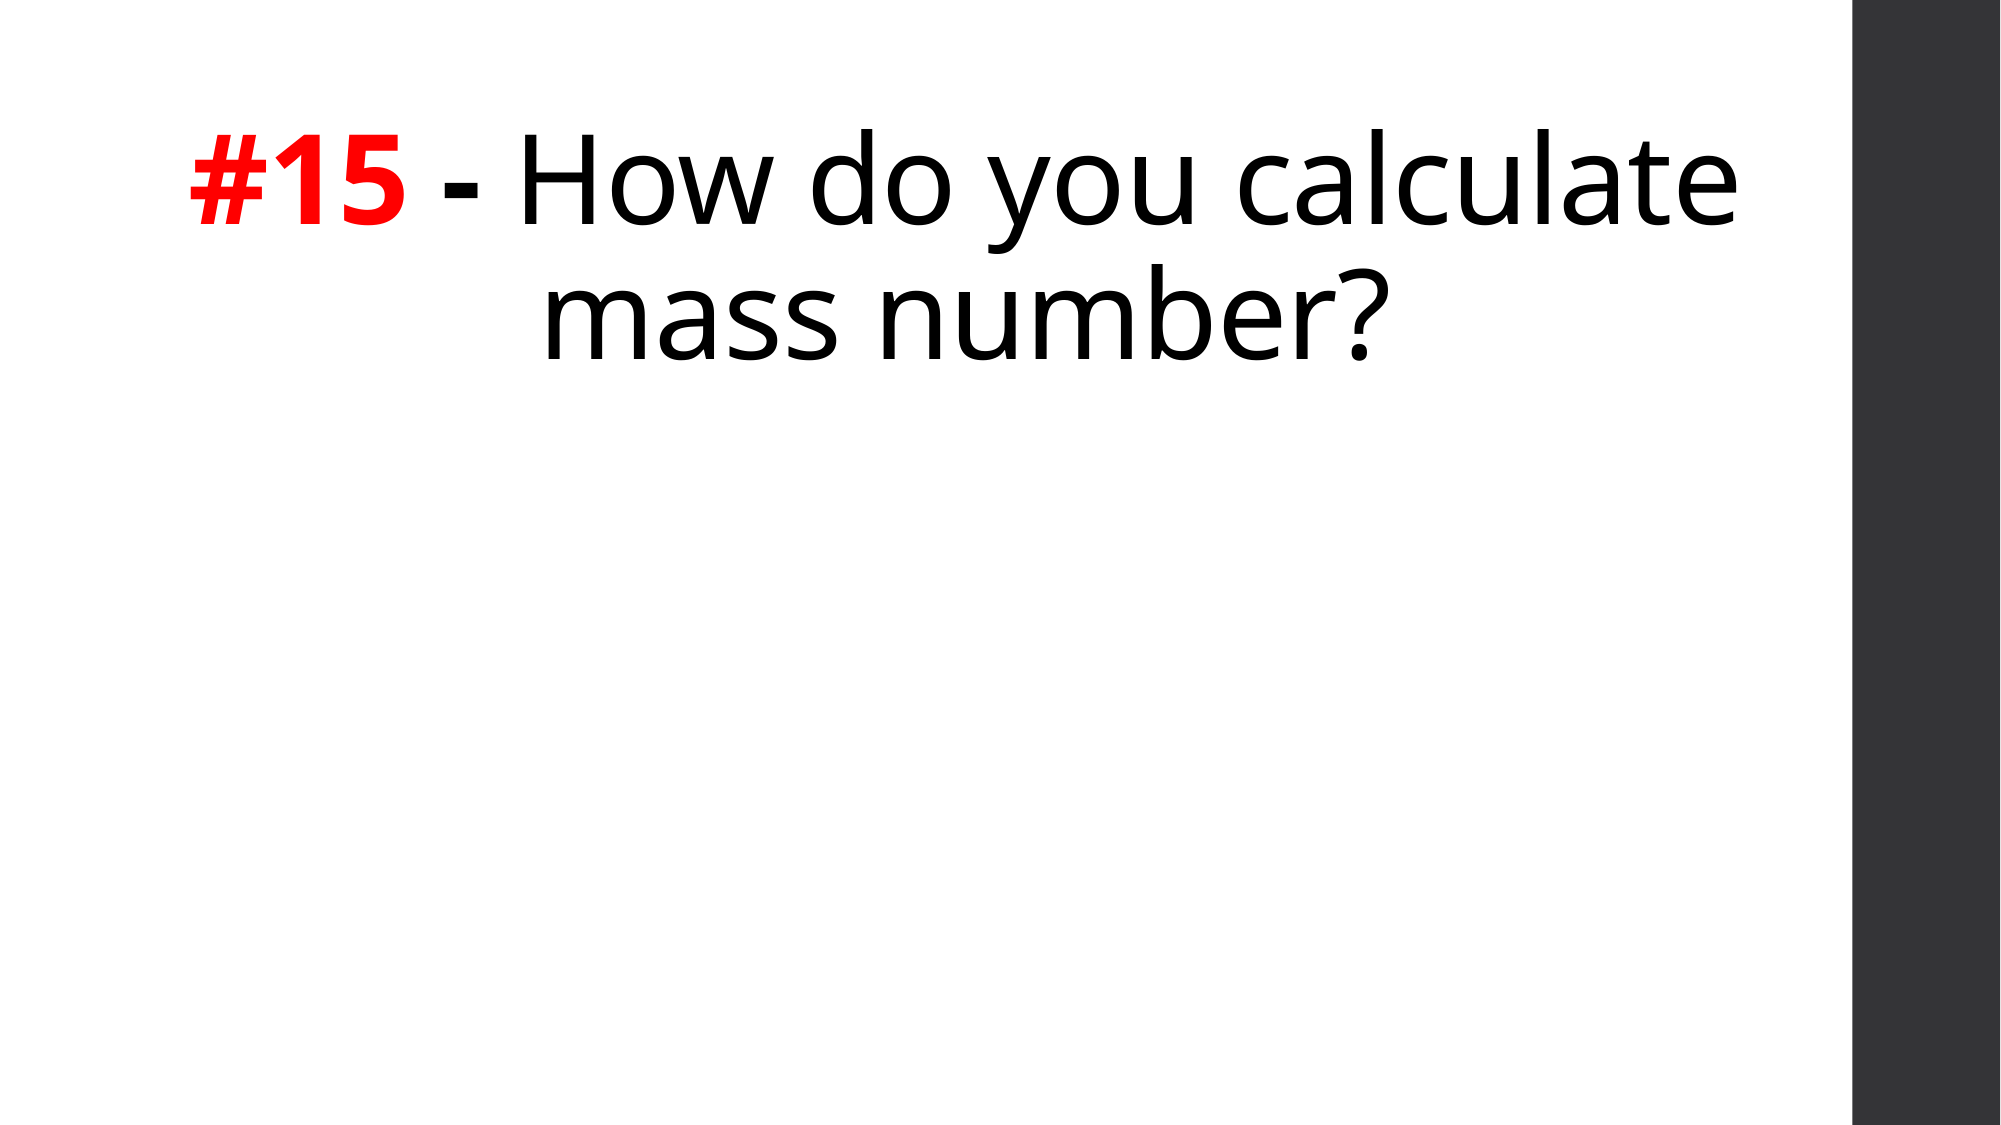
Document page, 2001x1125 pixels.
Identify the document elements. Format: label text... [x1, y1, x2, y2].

title #15 - How do you calculate mass number? [112, 112, 1818, 395]
